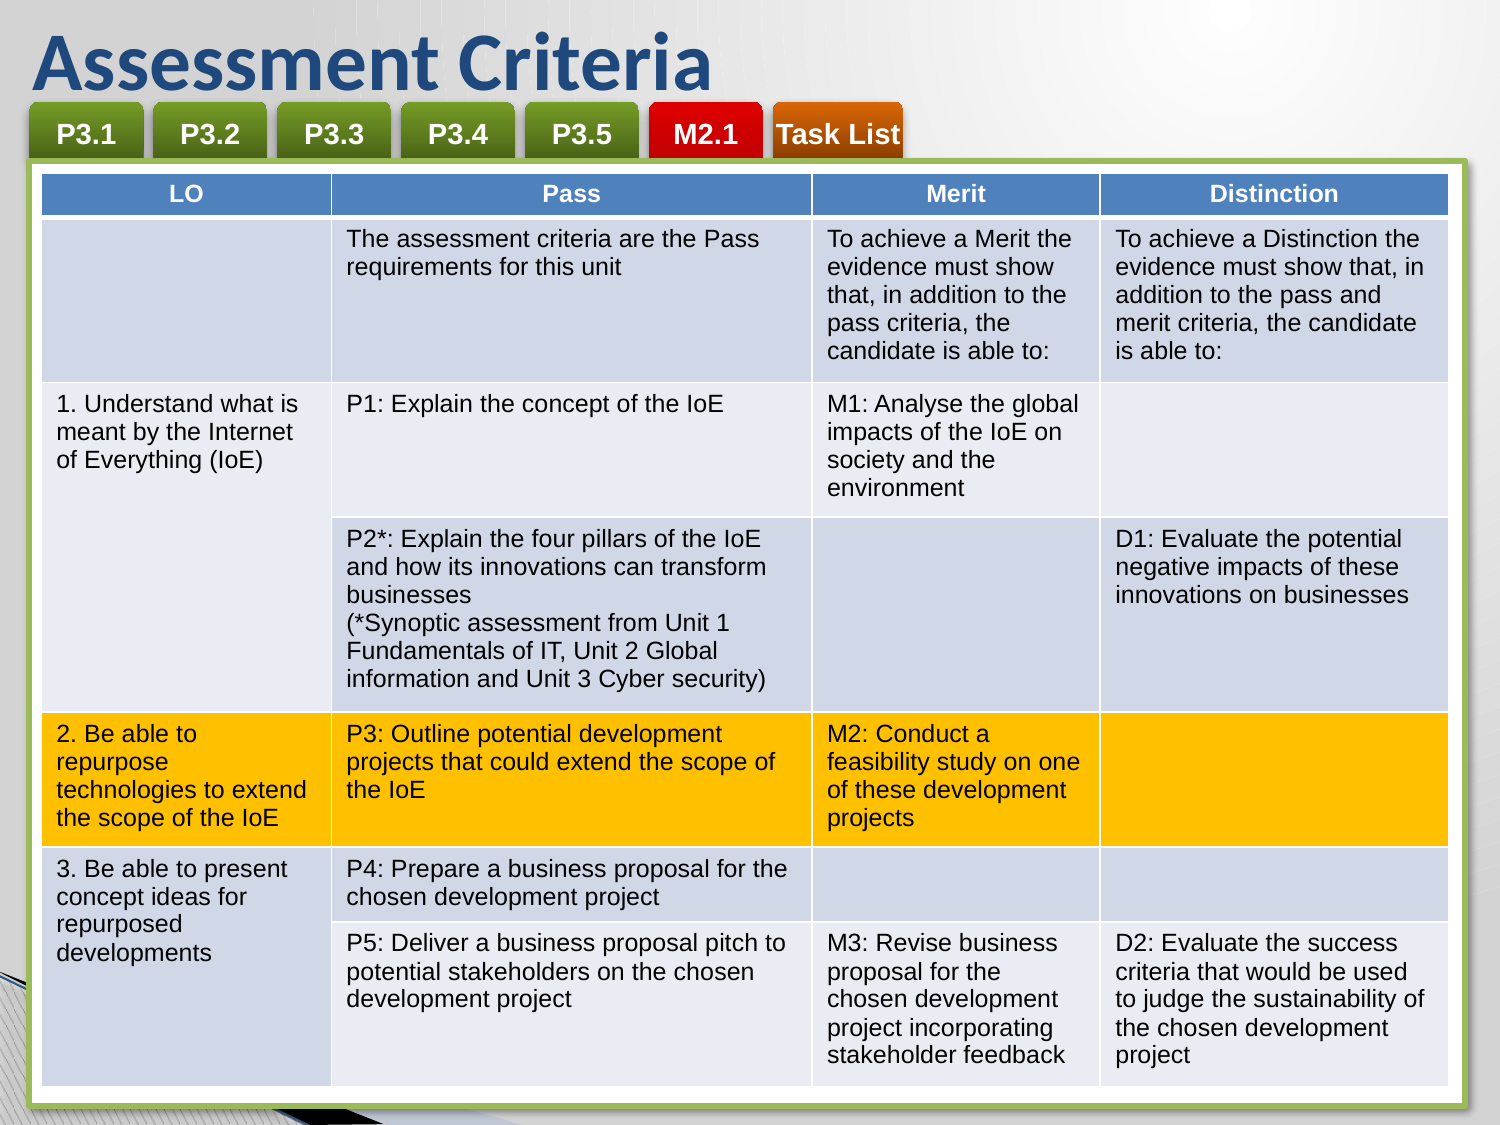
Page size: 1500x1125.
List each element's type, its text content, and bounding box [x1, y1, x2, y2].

table_cell 1. Understand what is meant by the Internet of Everything (IoE) [42, 383, 331, 711]
table_cell M2: Conduct a feasibility study on one of these development projects [813, 713, 1099, 846]
table_cell [1101, 713, 1448, 846]
table_header LO [42, 174, 331, 215]
table_cell P2*: Explain the four pillars of the IoE and how its innovations can transform businesses (*Synoptic assessment from Unit 1 Fundamentals of IT, Unit 2 Global information and Unit 3 Cyber security) [332, 518, 811, 711]
table_cell 2. Be able to repurpose technologies to extend the scope of the IoE [42, 713, 331, 846]
table_cell P3: Outline potential development projects that could extend the scope of the IoE [332, 713, 811, 846]
table_header Pass [332, 174, 811, 215]
table_header Merit [813, 174, 1099, 215]
picture [281, 1114, 303, 1125]
table_cell P4: Prepare a business proposal for the chosen development project [332, 848, 811, 921]
table_header Distinction [1101, 174, 1448, 215]
table_cell [813, 848, 1099, 921]
table_cell D1: Evaluate the potential negative impacts of these innovations on businesses [1101, 518, 1448, 711]
table_cell [813, 518, 1099, 711]
text_box e [551, 0, 603, 5]
table_cell [42, 220, 331, 382]
table_cell 3. Be able to present concept ideas for repurposed developments [42, 848, 331, 1086]
table_cell To achieve a Distinction the evidence must show that, in addition to the pass and merit criteria, the candidate is able to: [1101, 220, 1448, 382]
table_cell The assessment criteria are the Pass requirements for this unit [332, 220, 811, 382]
title Assessment Criteria [17, 0, 1282, 114]
table_cell M3: Revise business proposal for the chosen development project incorporating stakeholder feedback [813, 923, 1099, 1086]
table_cell M1: Analyse the global impacts of the IoE on society and the environment [813, 383, 1099, 516]
table_cell P1: Explain the concept of the IoE [332, 383, 811, 516]
table_cell [1101, 848, 1448, 921]
table_cell P5: Deliver a business proposal pitch to potential stakeholders on the chosen development project [332, 923, 811, 1086]
table_cell To achieve a Merit the evidence must show that, in addition to the pass criteria, the candidate is able to: [813, 220, 1099, 382]
table_cell [1101, 383, 1448, 516]
table_cell D2: Evaluate the success criteria that would be used to judge the sustainability of the chosen development project [1101, 923, 1448, 1086]
